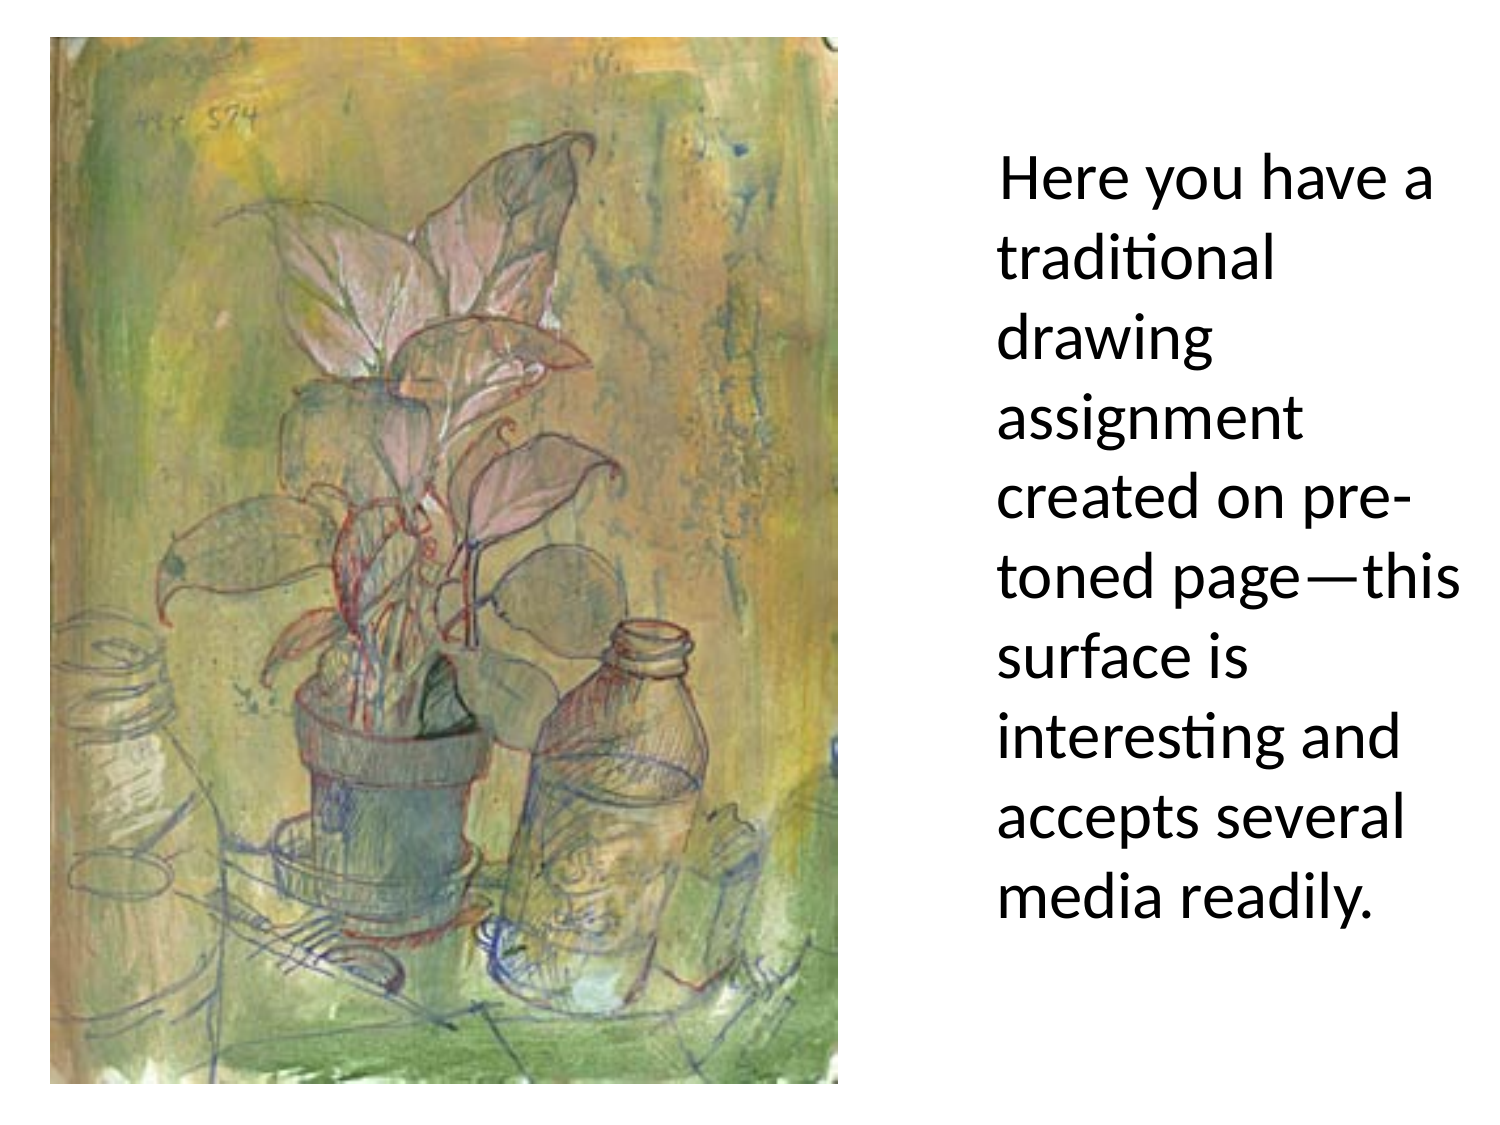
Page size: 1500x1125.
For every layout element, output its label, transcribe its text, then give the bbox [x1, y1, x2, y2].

list Here you have a traditional drawing assignment created on pre-toned page—this surface is interesting and accepts several media readily. [924, 125, 1500, 1005]
picture [49, 37, 838, 1085]
